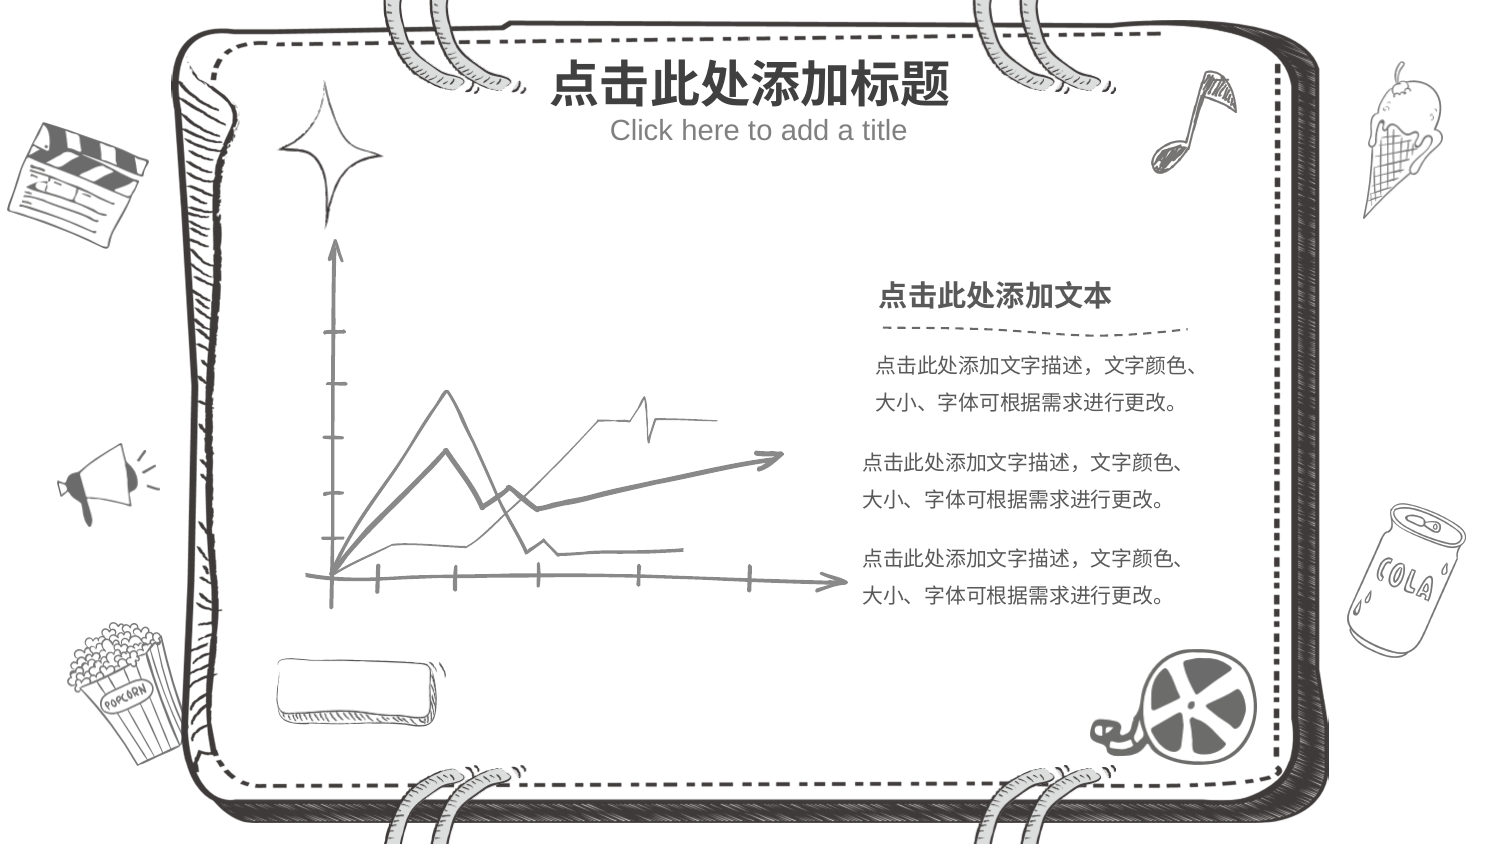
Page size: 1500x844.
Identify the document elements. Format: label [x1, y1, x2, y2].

picture [57, 443, 160, 527]
text_box [706, 424, 784, 535]
text_box [507, 45, 993, 155]
text_box [303, 240, 362, 609]
picture [7, 122, 149, 249]
picture [66, 0, 1329, 844]
picture [1363, 61, 1443, 220]
text_box [345, 379, 706, 604]
text_box [307, 535, 847, 625]
picture [1347, 503, 1466, 659]
text_box [339, 424, 343, 535]
